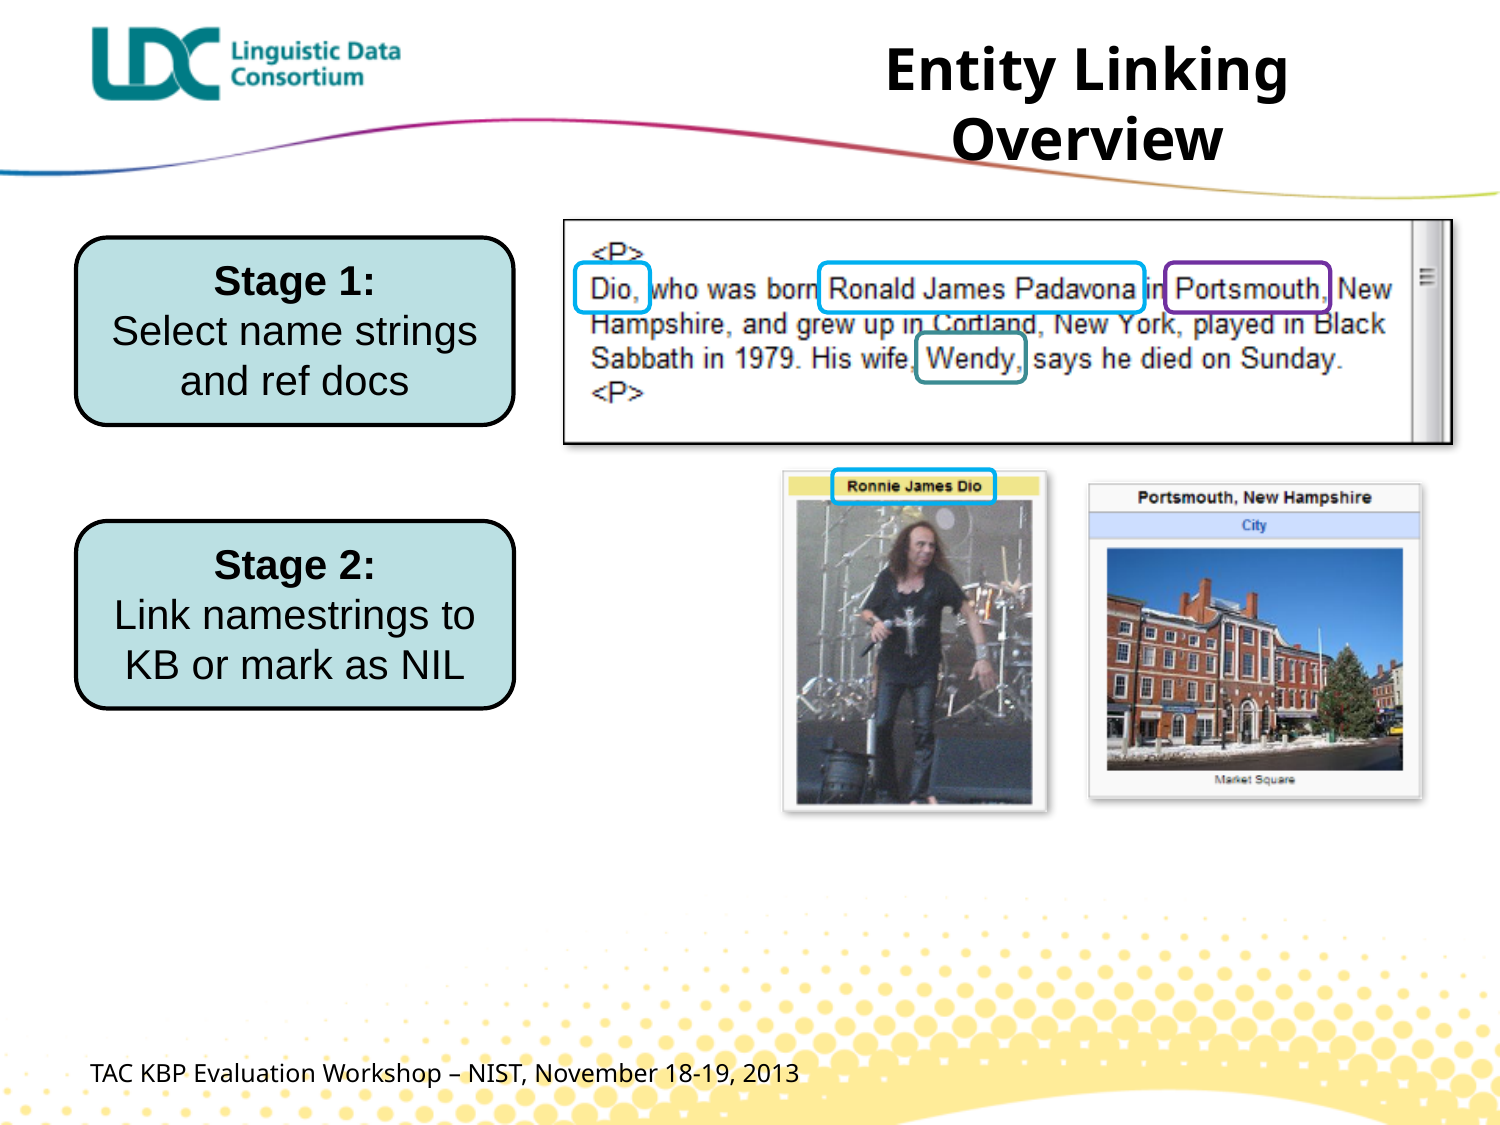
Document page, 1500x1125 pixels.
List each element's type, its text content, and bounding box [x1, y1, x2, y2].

footer TAC KBP Evaluation Workshop – NIST, November 18-19, 2013 [74, 1049, 1076, 1103]
picture [0, 0, 1500, 1125]
text_box Stage 2: Link namestrings to KB or mark as NIL [76, 520, 515, 709]
text_box Stage 1: Select name strings and ref docs [76, 237, 514, 426]
title Entity Linking Overview [750, 32, 1425, 125]
